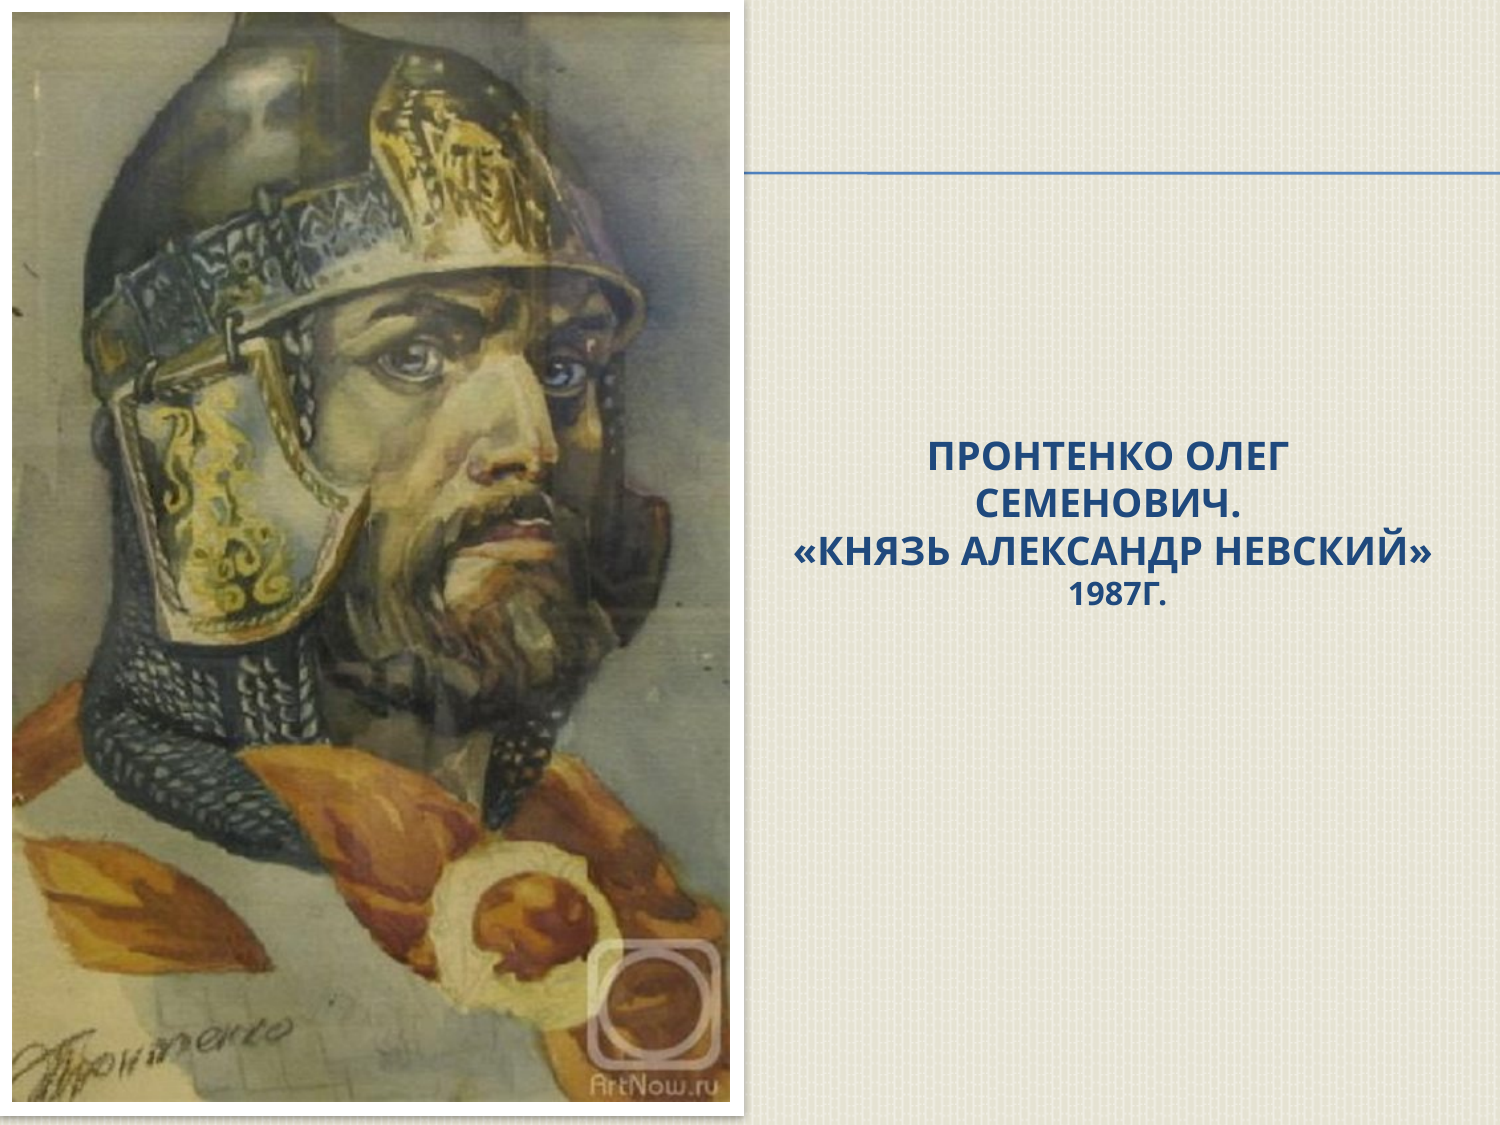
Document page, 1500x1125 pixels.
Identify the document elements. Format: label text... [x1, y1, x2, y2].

picture [11, 11, 731, 1102]
title Пронтенко Олег семенович. «Князь Александр Невский» 1987г. [750, 421, 1500, 622]
